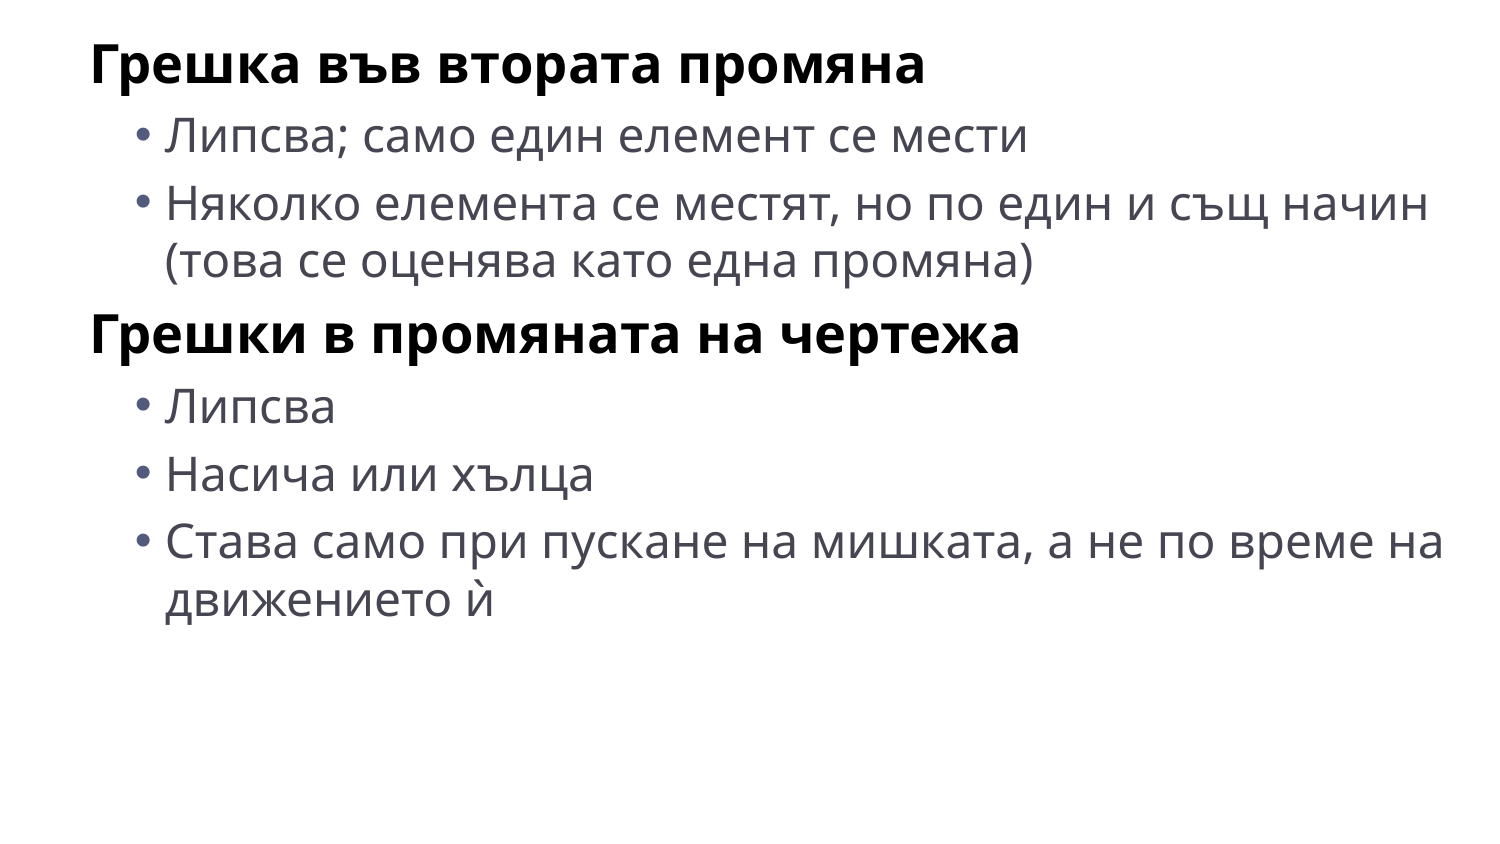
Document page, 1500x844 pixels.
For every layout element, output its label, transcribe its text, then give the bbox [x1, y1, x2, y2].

list Грешка във втората промяна Липсва; само един елемент се мести Няколко елемента се местят, но по един и същ начин (това се оценява като една промяна) Грешки в промяната на чертежа Липсва Насича или хълца Става само при пускане на мишката, а не по време на движението ѝ [75, 21, 1475, 835]
